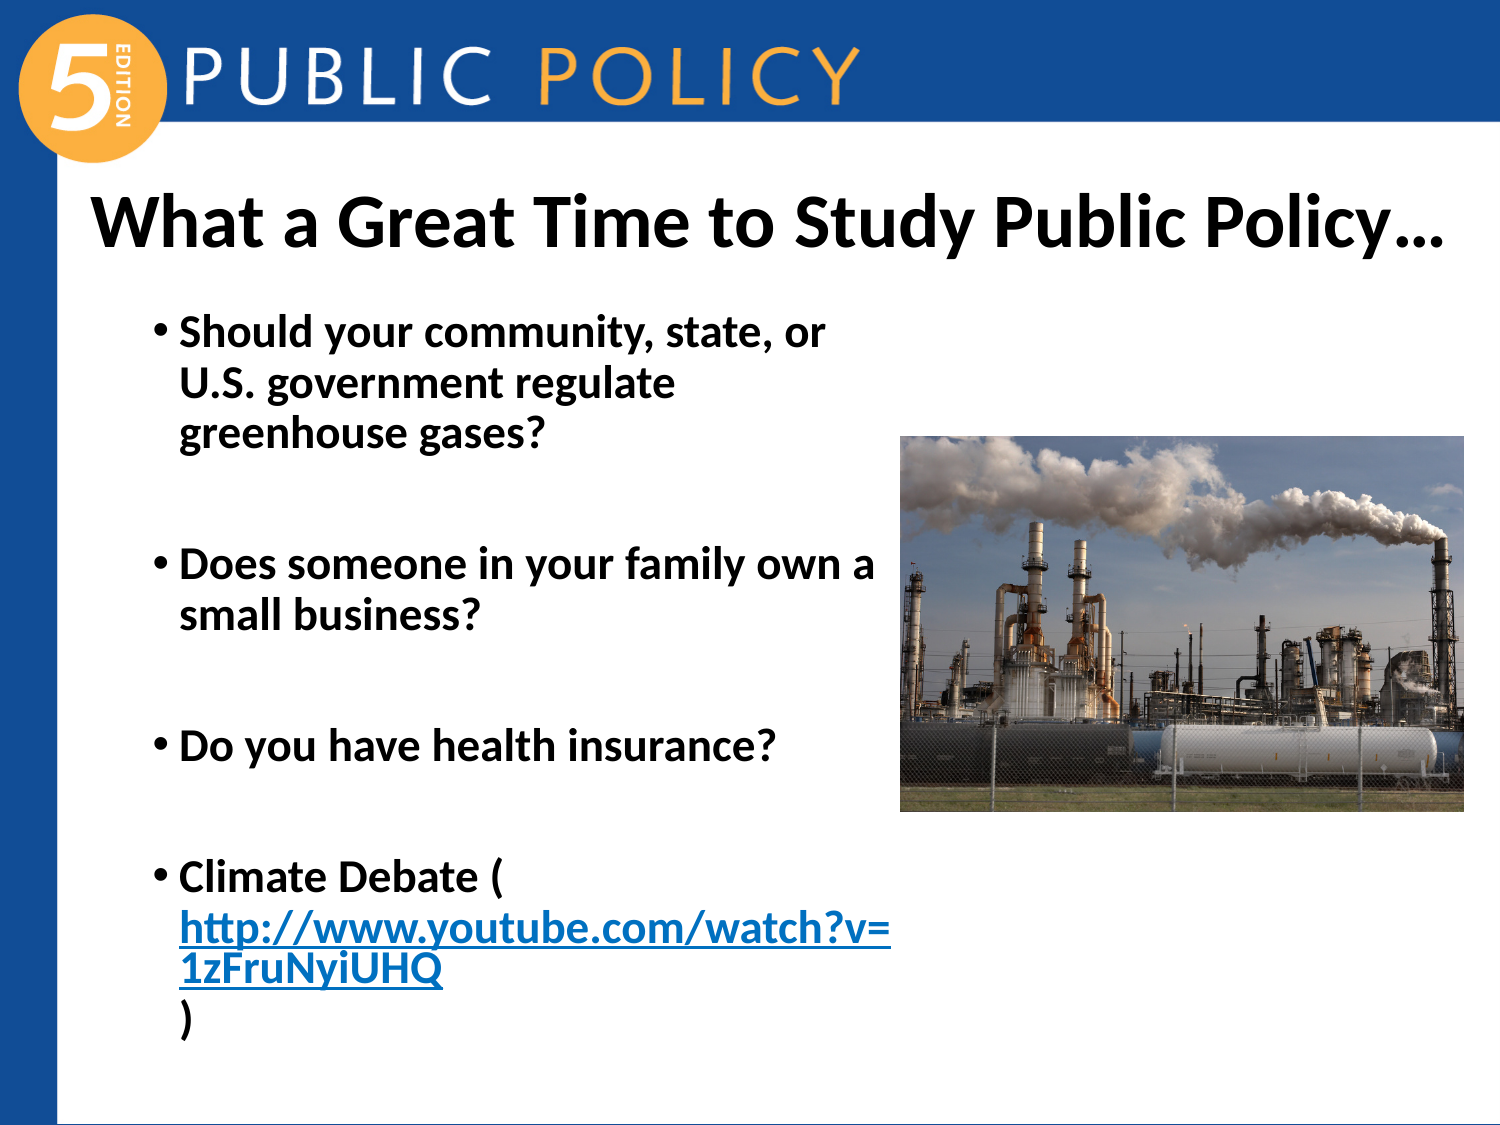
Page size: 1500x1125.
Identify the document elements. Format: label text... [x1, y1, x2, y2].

picture [0, 0, 1500, 1125]
title What a Great Time to Study Public Policy… [75, 132, 1488, 313]
list Should your community, state, or U.S. government regulate greenhouse gases? Does someone in your family own a small business? Do you have health insurance? Climate Debate (http://www.youtube.com/watch?v=1zFruNyiUHQ) [137, 299, 925, 1014]
